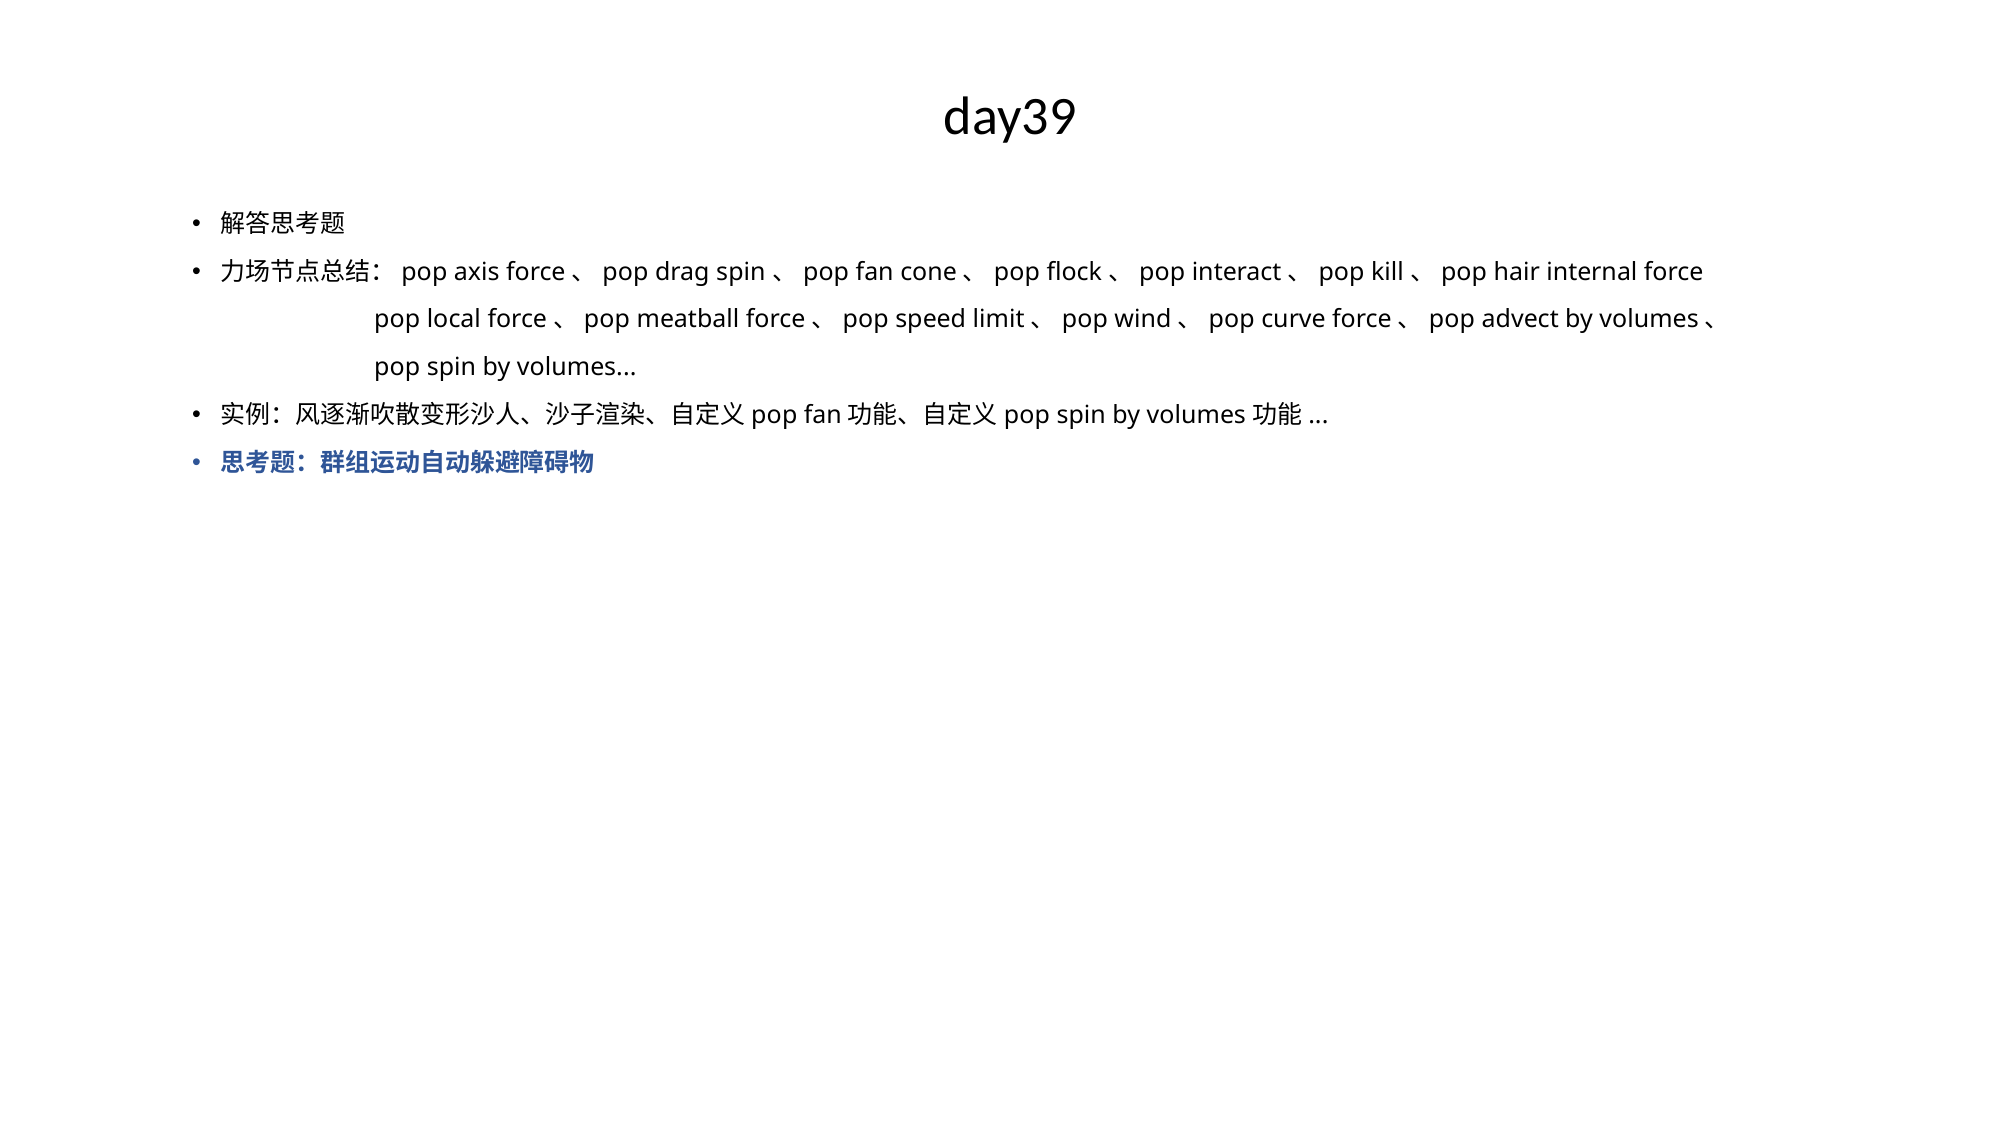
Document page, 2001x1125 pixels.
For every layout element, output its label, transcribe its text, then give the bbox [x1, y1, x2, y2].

title day39 [711, 41, 1309, 154]
subtitle 解答思考题 力场节点总结：pop axis force、pop drag spin、pop fan cone、pop flock、pop interact、pop kill、pop hair internal force pop local force、pop meatball force、pop speed limit、pop wind、pop curve force、pop advect by volumes、 pop spin by volumes... 实例：风逐渐吹散变形沙人、沙子渲染、自定义pop fan功能、自定义pop spin by volumes功能... 思考题：群组运动自动躲避障碍物 [176, 203, 1815, 903]
